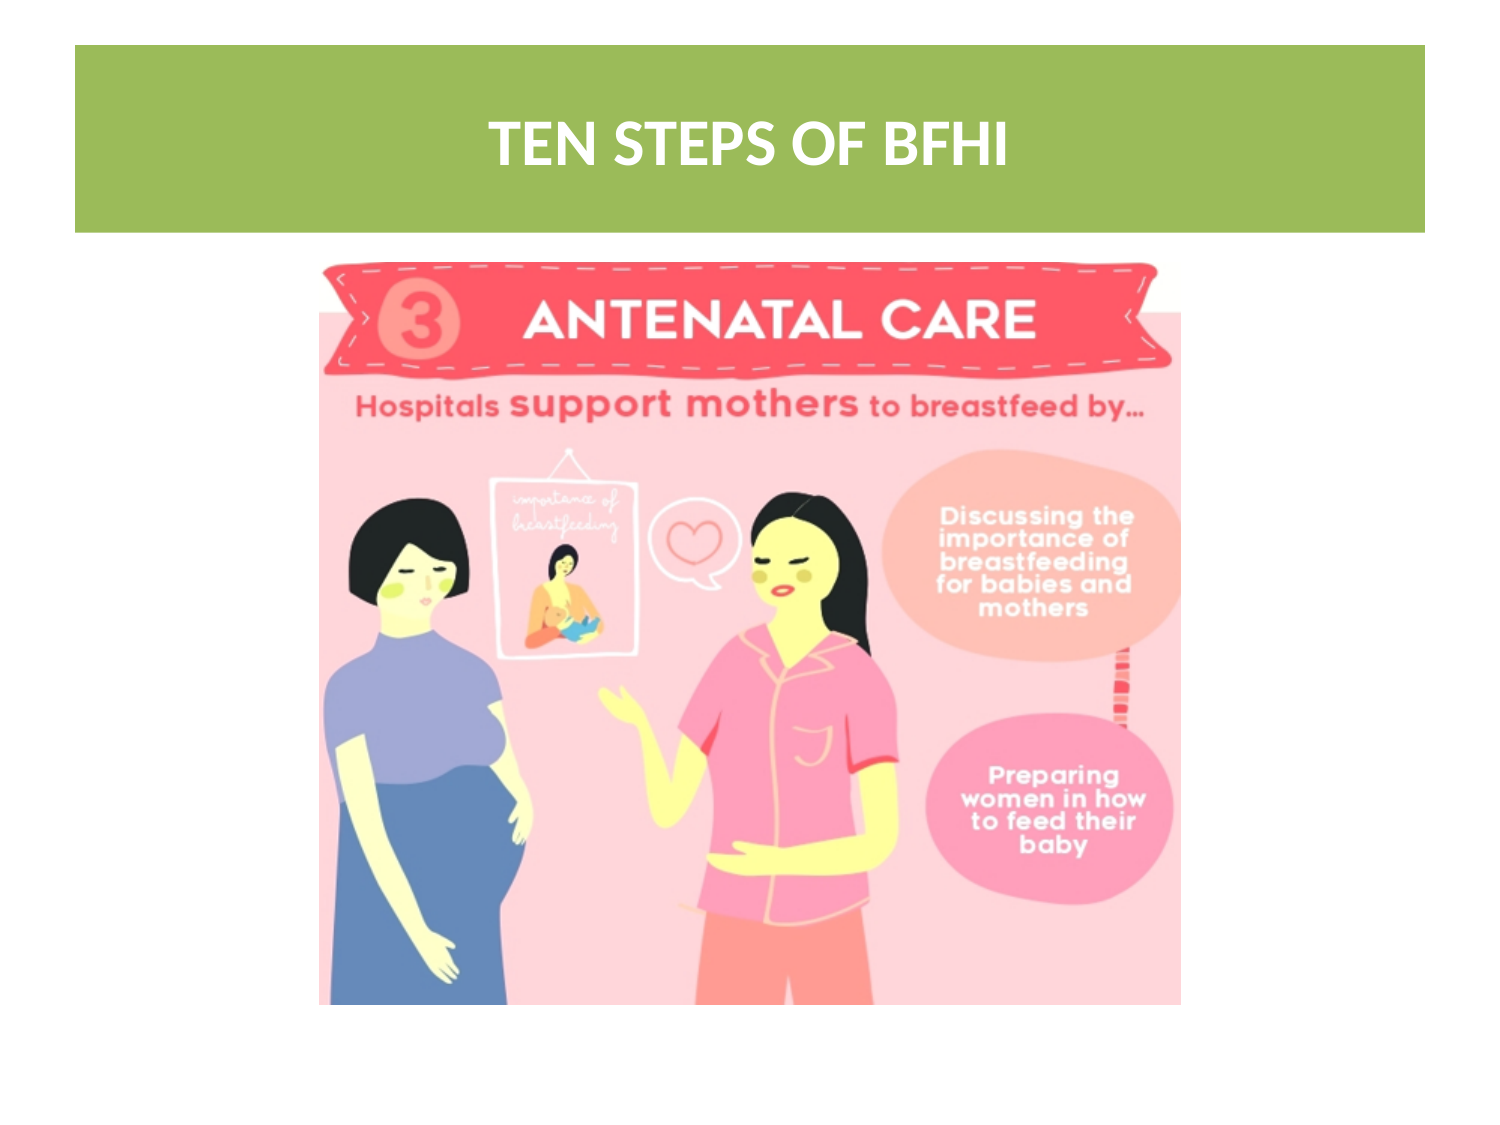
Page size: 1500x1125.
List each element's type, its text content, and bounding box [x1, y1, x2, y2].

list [319, 262, 1181, 1006]
title TEN STEPS OF BFHI [75, 45, 1425, 233]
